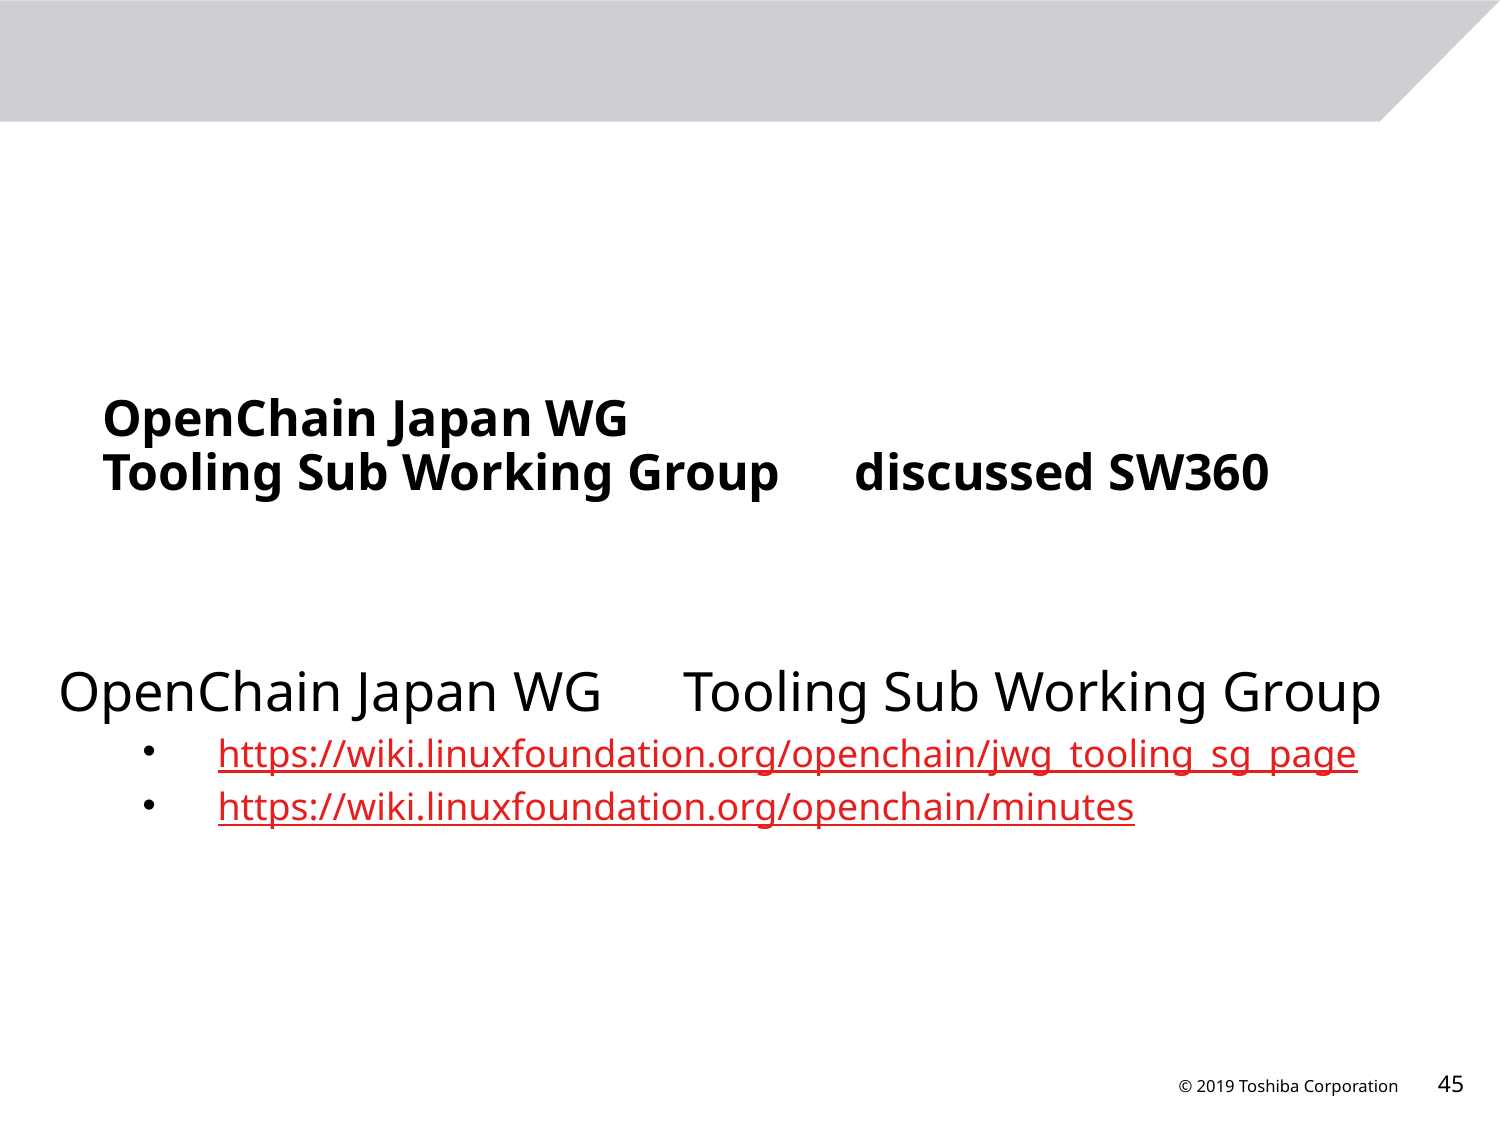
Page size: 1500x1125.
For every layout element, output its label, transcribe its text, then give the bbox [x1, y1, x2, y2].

title OpenChain Japan WG Tooling Sub Working Group discussed SW360 [25, 396, 1500, 520]
list OpenChain Japan WG Tooling Sub Working Group https://wiki.linuxfoundation.org/openchain/jwg_tooling_sg_page https://wiki.linuxfoundation.org/openchain/minutes [58, 650, 1442, 731]
